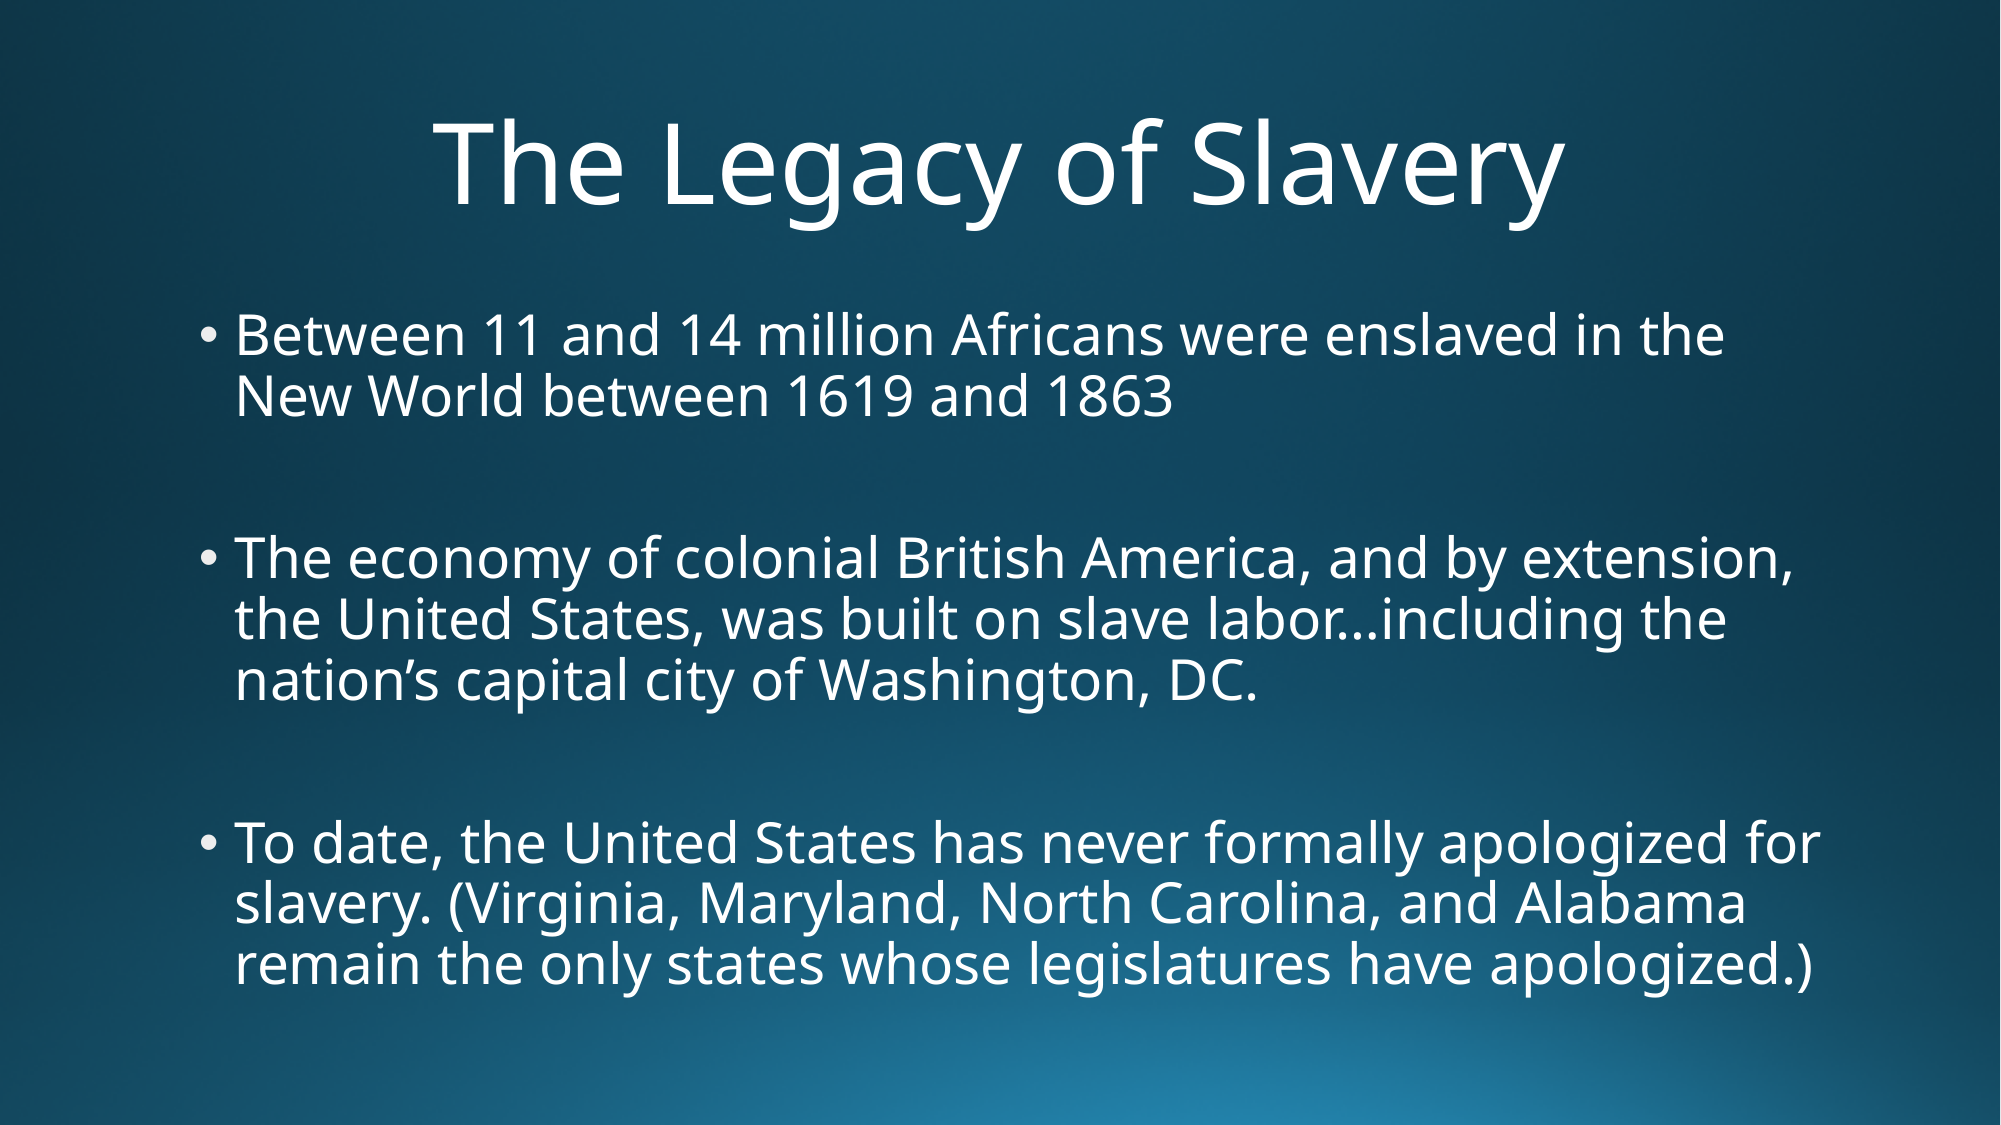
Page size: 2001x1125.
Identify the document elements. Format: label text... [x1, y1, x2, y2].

list Between 11 and 14 million Africans were enslaved in the New World between 1619 and 1863 The economy of colonial British America, and by extension, the United States, was built on slave labor…including the nation’s capital city of Washington, DC. To date, the United States has never formally apologized for slavery. (Virginia, Maryland, North Carolina, and Alabama remain the only states whose legislatures have apologized.) [183, 299, 1863, 1014]
title The Legacy of Slavery [137, 59, 1863, 278]
picture [0, 0, 2001, 1125]
